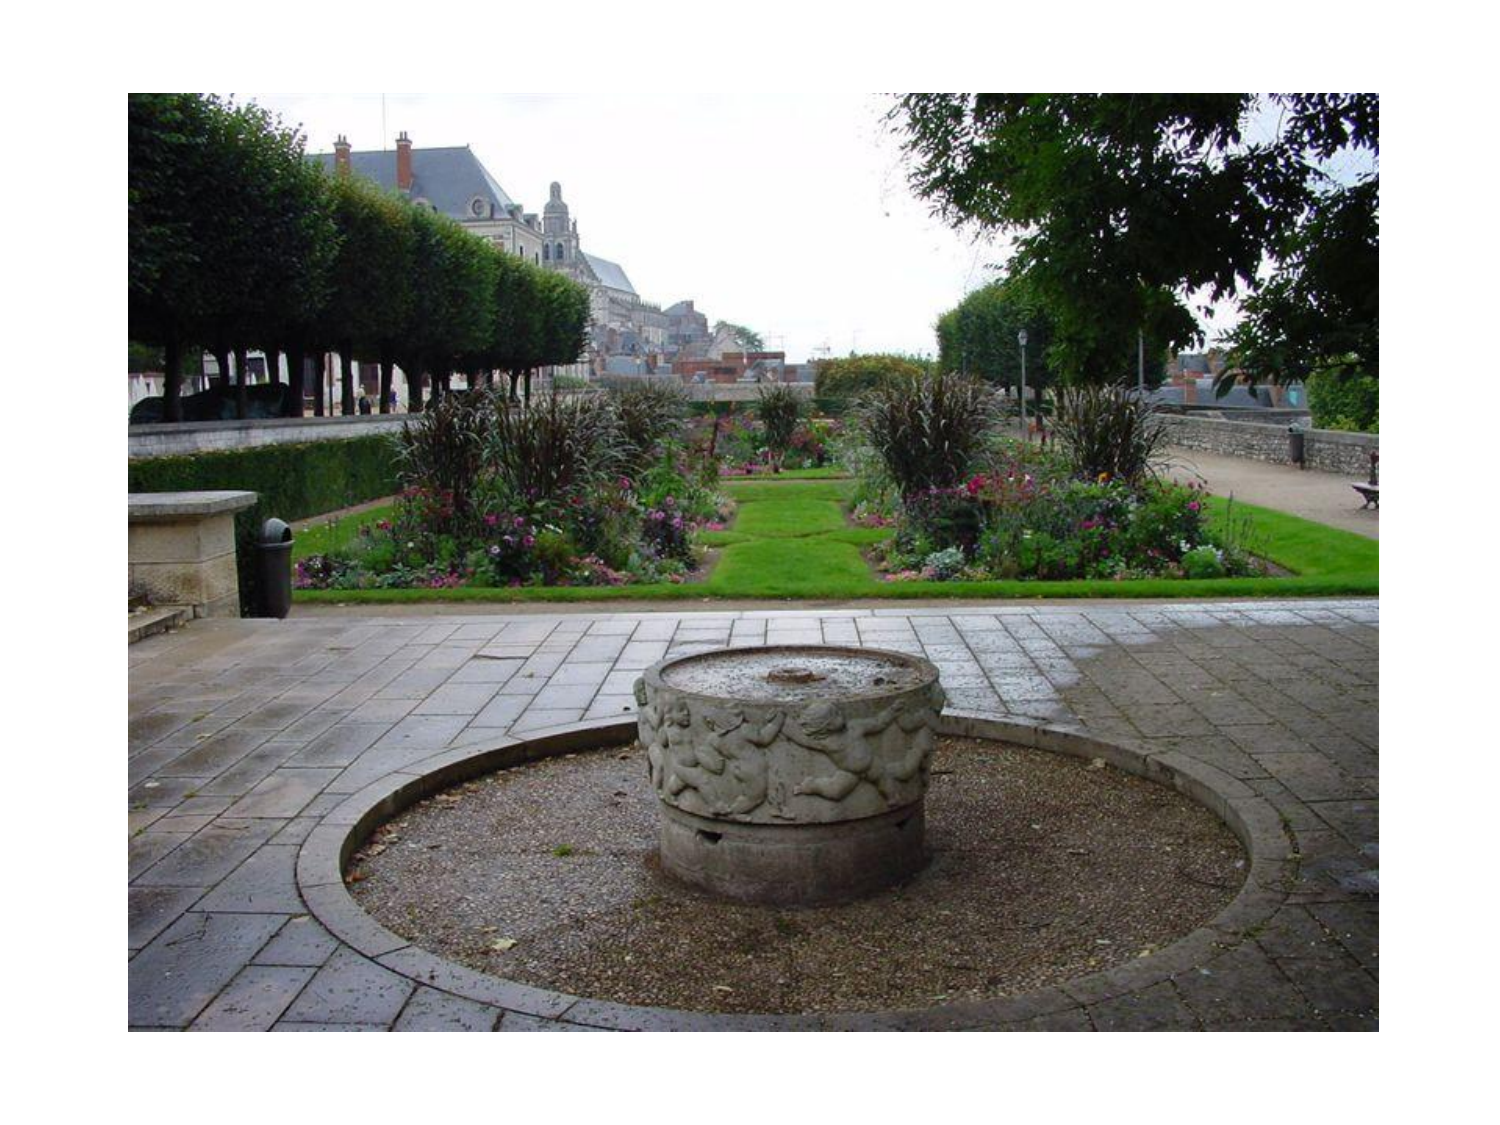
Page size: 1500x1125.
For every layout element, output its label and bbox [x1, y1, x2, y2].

picture [128, 93, 1380, 1032]
